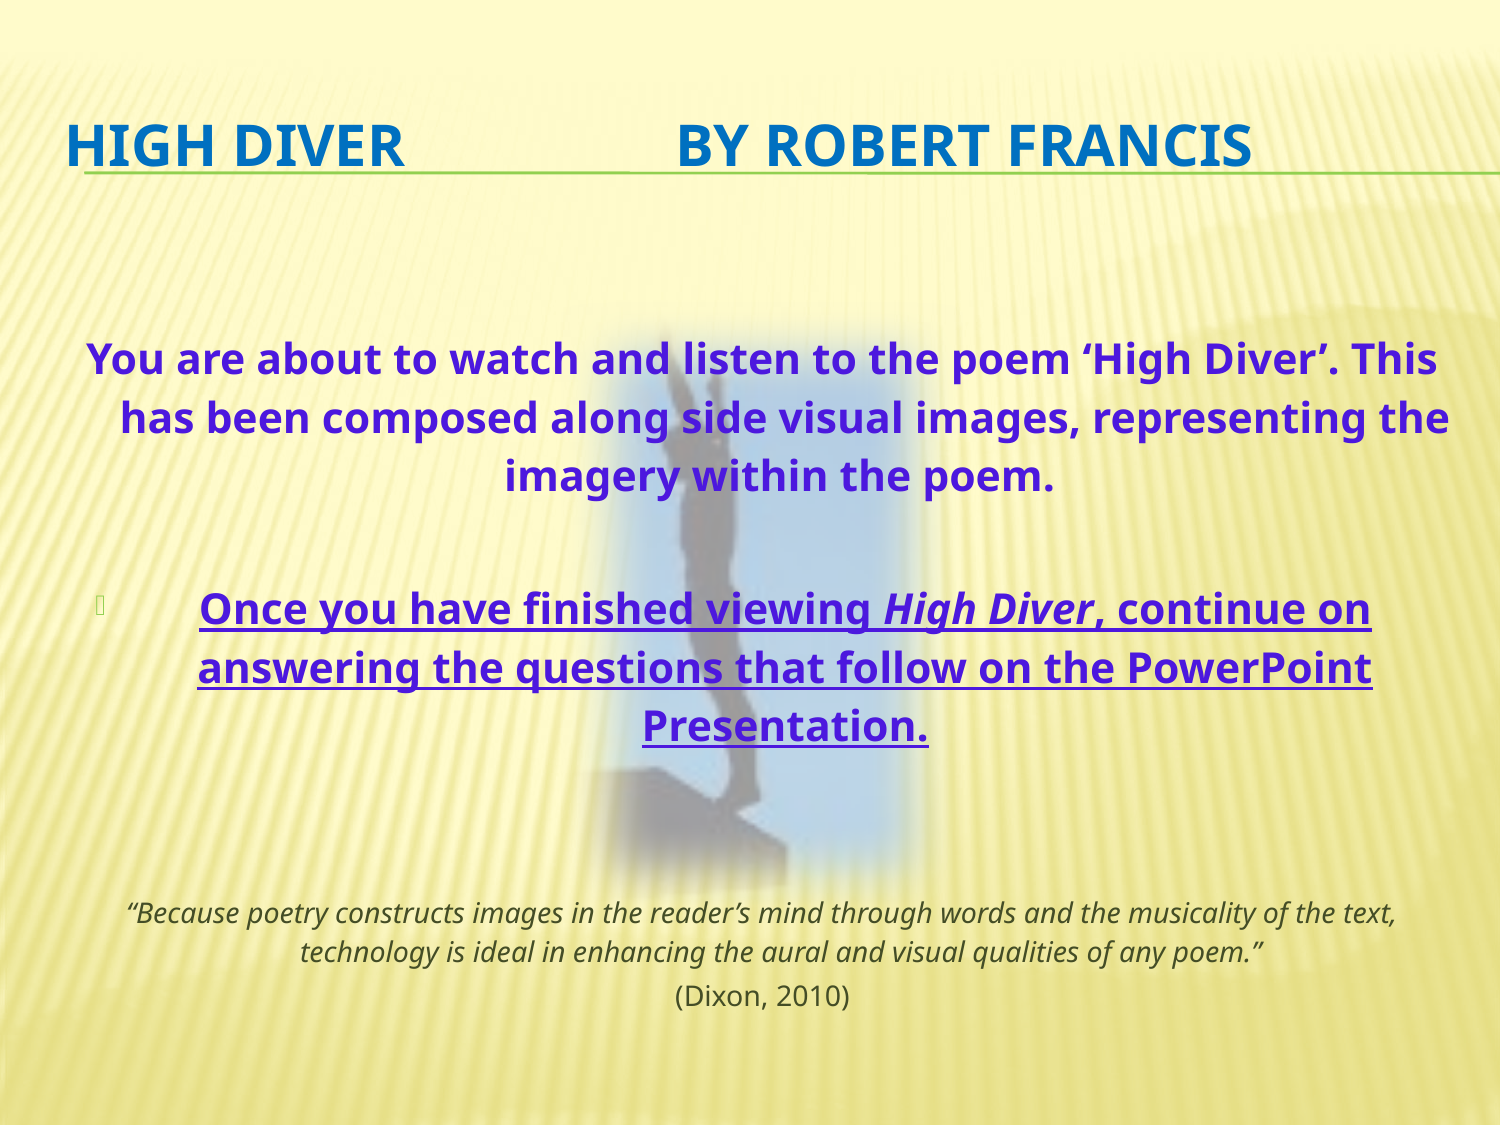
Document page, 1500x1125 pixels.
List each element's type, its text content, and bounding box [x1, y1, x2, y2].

list You are about to watch and listen to the poem ‘High Diver’. This has been composed along side visual images, representing the imagery within the poem. Once you have finished viewing High Diver, continue on answering the questions that follow on the PowerPoint Presentation. “Because poetry constructs images in the reader’s mind through words and the musicality of the text, technology is ideal in enhancing the aural and visual qualities of any poem.” (Dixon, 2010) [50, 254, 1475, 1024]
title High Diver By Robert Francis [50, 75, 1475, 213]
picture [560, 302, 964, 922]
